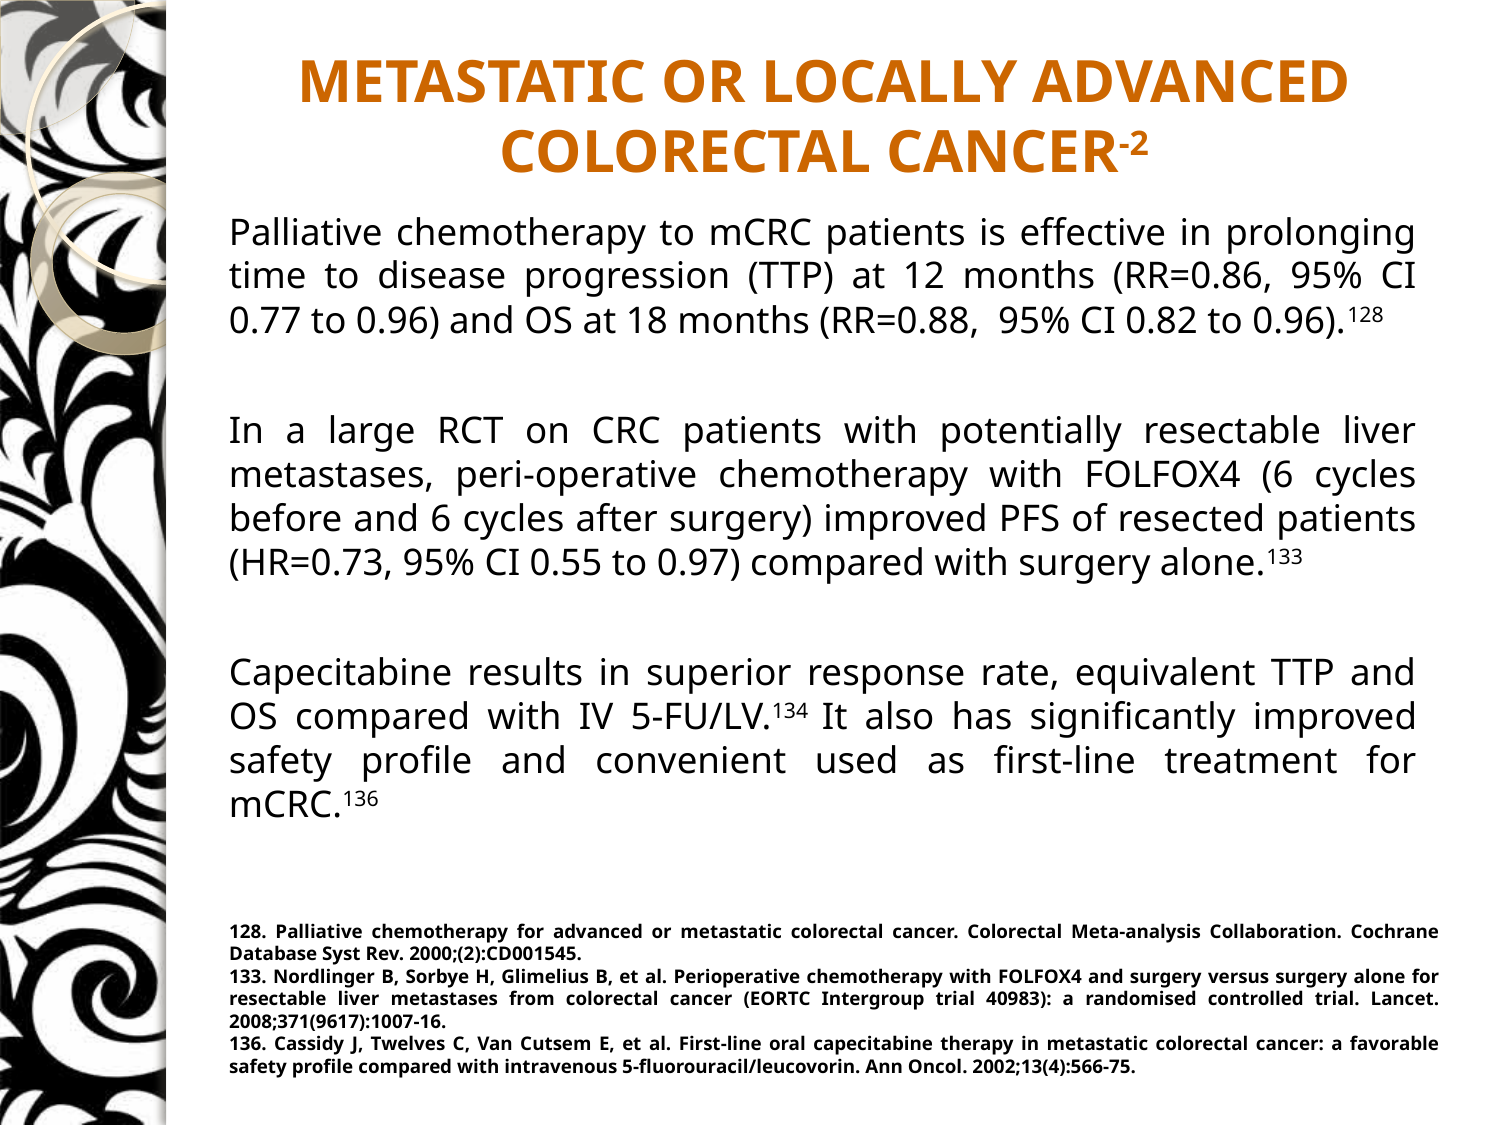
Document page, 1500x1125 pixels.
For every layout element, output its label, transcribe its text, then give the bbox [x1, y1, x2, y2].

list Palliative chemotherapy to mCRC patients is effective in prolonging time to disease progression (TTP) at 12 months (RR=0.86, 95% CI 0.77 to 0.96) and OS at 18 months (RR=0.88, 95% CI 0.82 to 0.96).128 In a large RCT on CRC patients with potentially resectable liver metastases, peri-operative chemotherapy with FOLFOX4 (6 cycles before and 6 cycles after surgery) improved PFS of resected patients (HR=0.73, 95% CI 0.55 to 0.97) compared with surgery alone.133 Capecitabine results in superior response rate, equivalent TTP and OS compared with IV 5-FU/LV.134 It also has significantly improved safety profile and convenient used as first-line treatment for mCRC.136 [202, 200, 1433, 869]
text_box 128. Palliative chemotherapy for advanced or metastatic colorectal cancer. Colorectal Meta-analysis Collaboration. Cochrane Database Syst Rev. 2000;(2):CD001545. 133. Nordlinger B, Sorbye H, Glimelius B, et al. Perioperative chemotherapy with FOLFOX4 and surgery versus surgery alone for resectable liver metastases from colorectal cancer (EORTC Intergroup trial 40983): a randomised controlled trial. Lancet. 2008;371(9617):1007-16. 136. Cassidy J, Twelves C, Van Cutsem E, et al. First-line oral capecitabine therapy in metastatic colorectal cancer: a favorable safety profile compared with intravenous 5-fluorouracil/leucovorin. Ann Oncol. 2002;13(4):566-75. [214, 912, 1453, 1085]
picture [53, 241, 160, 332]
title METASTATIC OR LOCALLY ADVANCED COLORECTAL CANCER-2 [209, 20, 1440, 209]
picture [0, 134, 166, 1125]
picture [32, 13, 160, 207]
picture [62, 195, 160, 280]
picture [136, 0, 164, 4]
